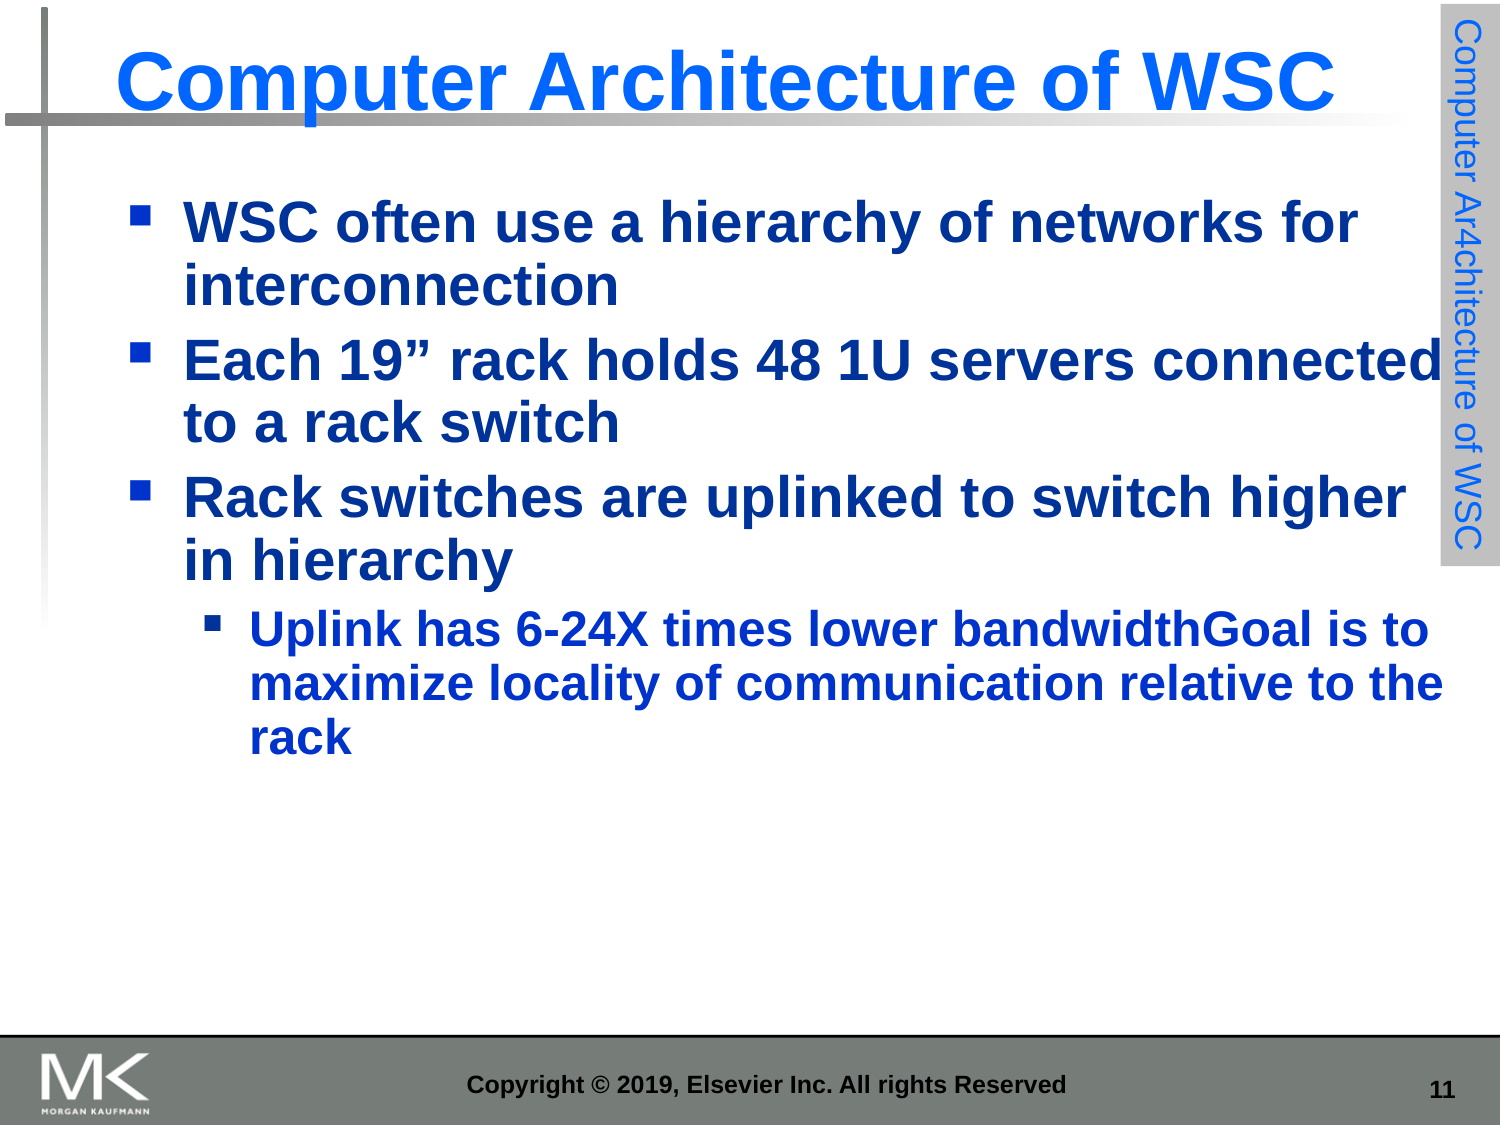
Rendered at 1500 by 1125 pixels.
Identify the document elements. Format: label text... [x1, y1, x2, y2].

list WSC often use a hierarchy of networks for interconnection Each 19” rack holds 48 1U servers connected to a rack switch Rack switches are uplinked to switch higher in hierarchy Uplink has 6-24X times lower bandwidthGoal is to maximize locality of communication relative to the rack [111, 184, 1470, 1024]
picture [29, 1046, 160, 1123]
text_box Computer Ar4chitecture of WSC [1440, 3, 1500, 567]
title Computer Architecture of WSC [100, 17, 1440, 135]
footer Copyright © 2019, Elsevier Inc. All rights Reserved [170, 1046, 1365, 1106]
